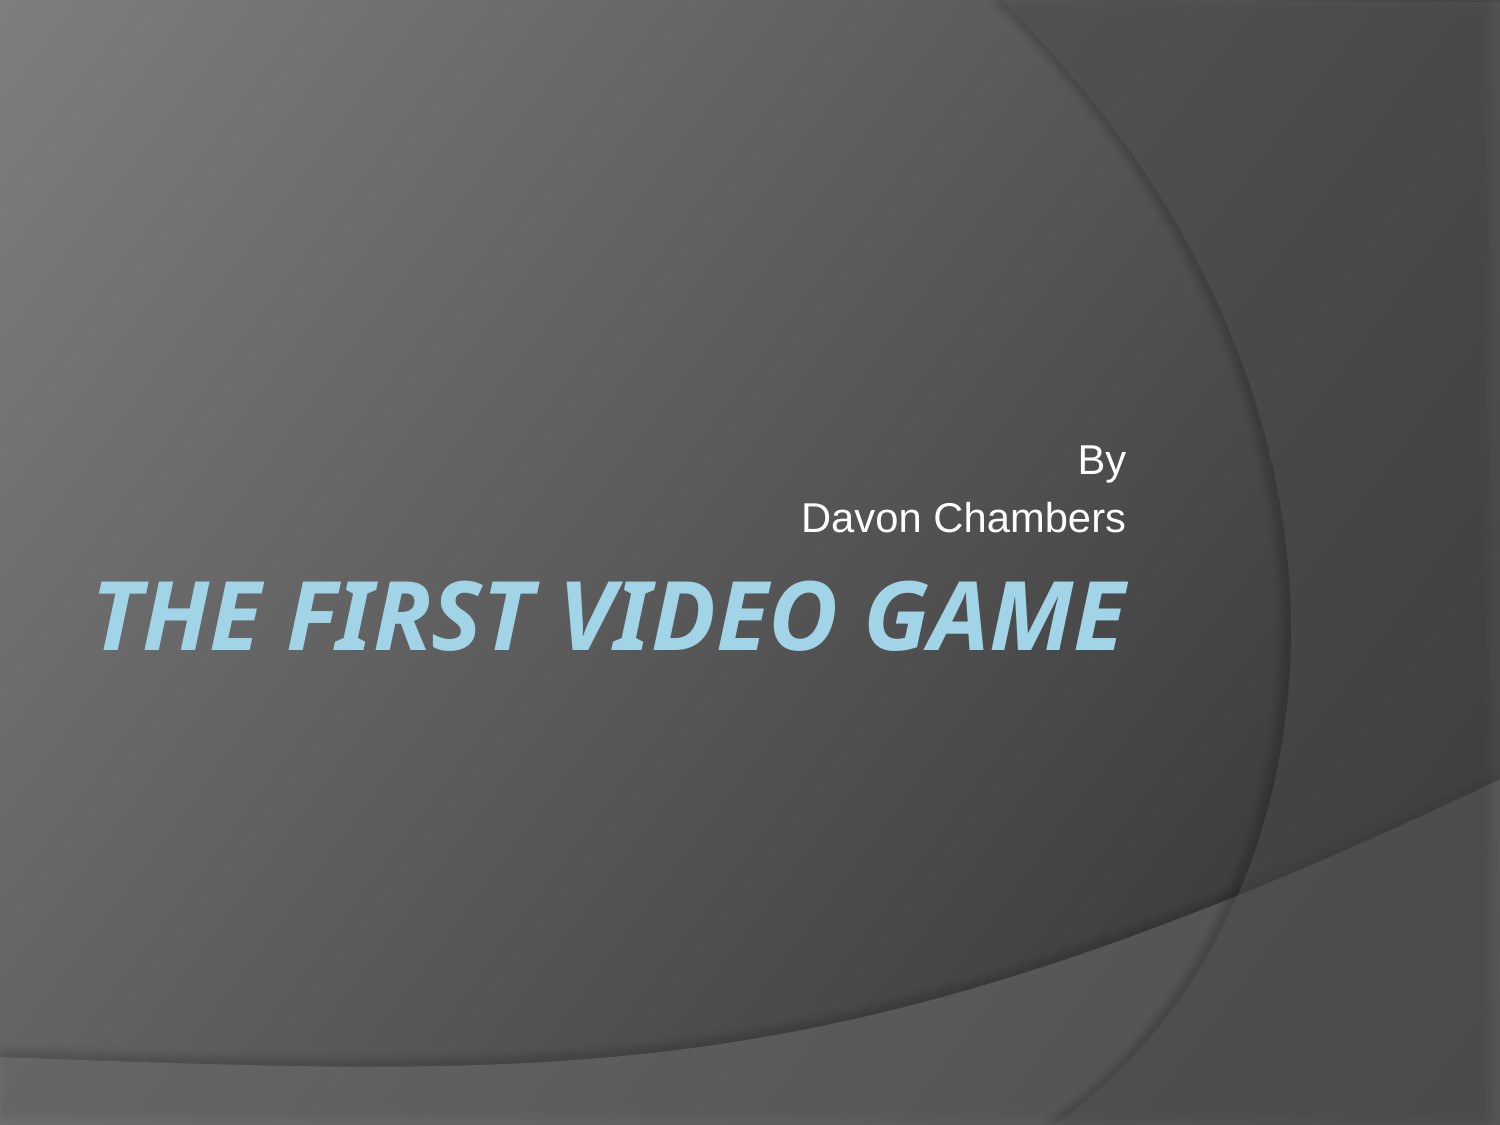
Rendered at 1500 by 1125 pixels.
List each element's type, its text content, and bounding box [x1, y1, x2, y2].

subtitle By Davon Chambers [71, 253, 1134, 541]
title The First Video Game [70, 547, 1134, 925]
